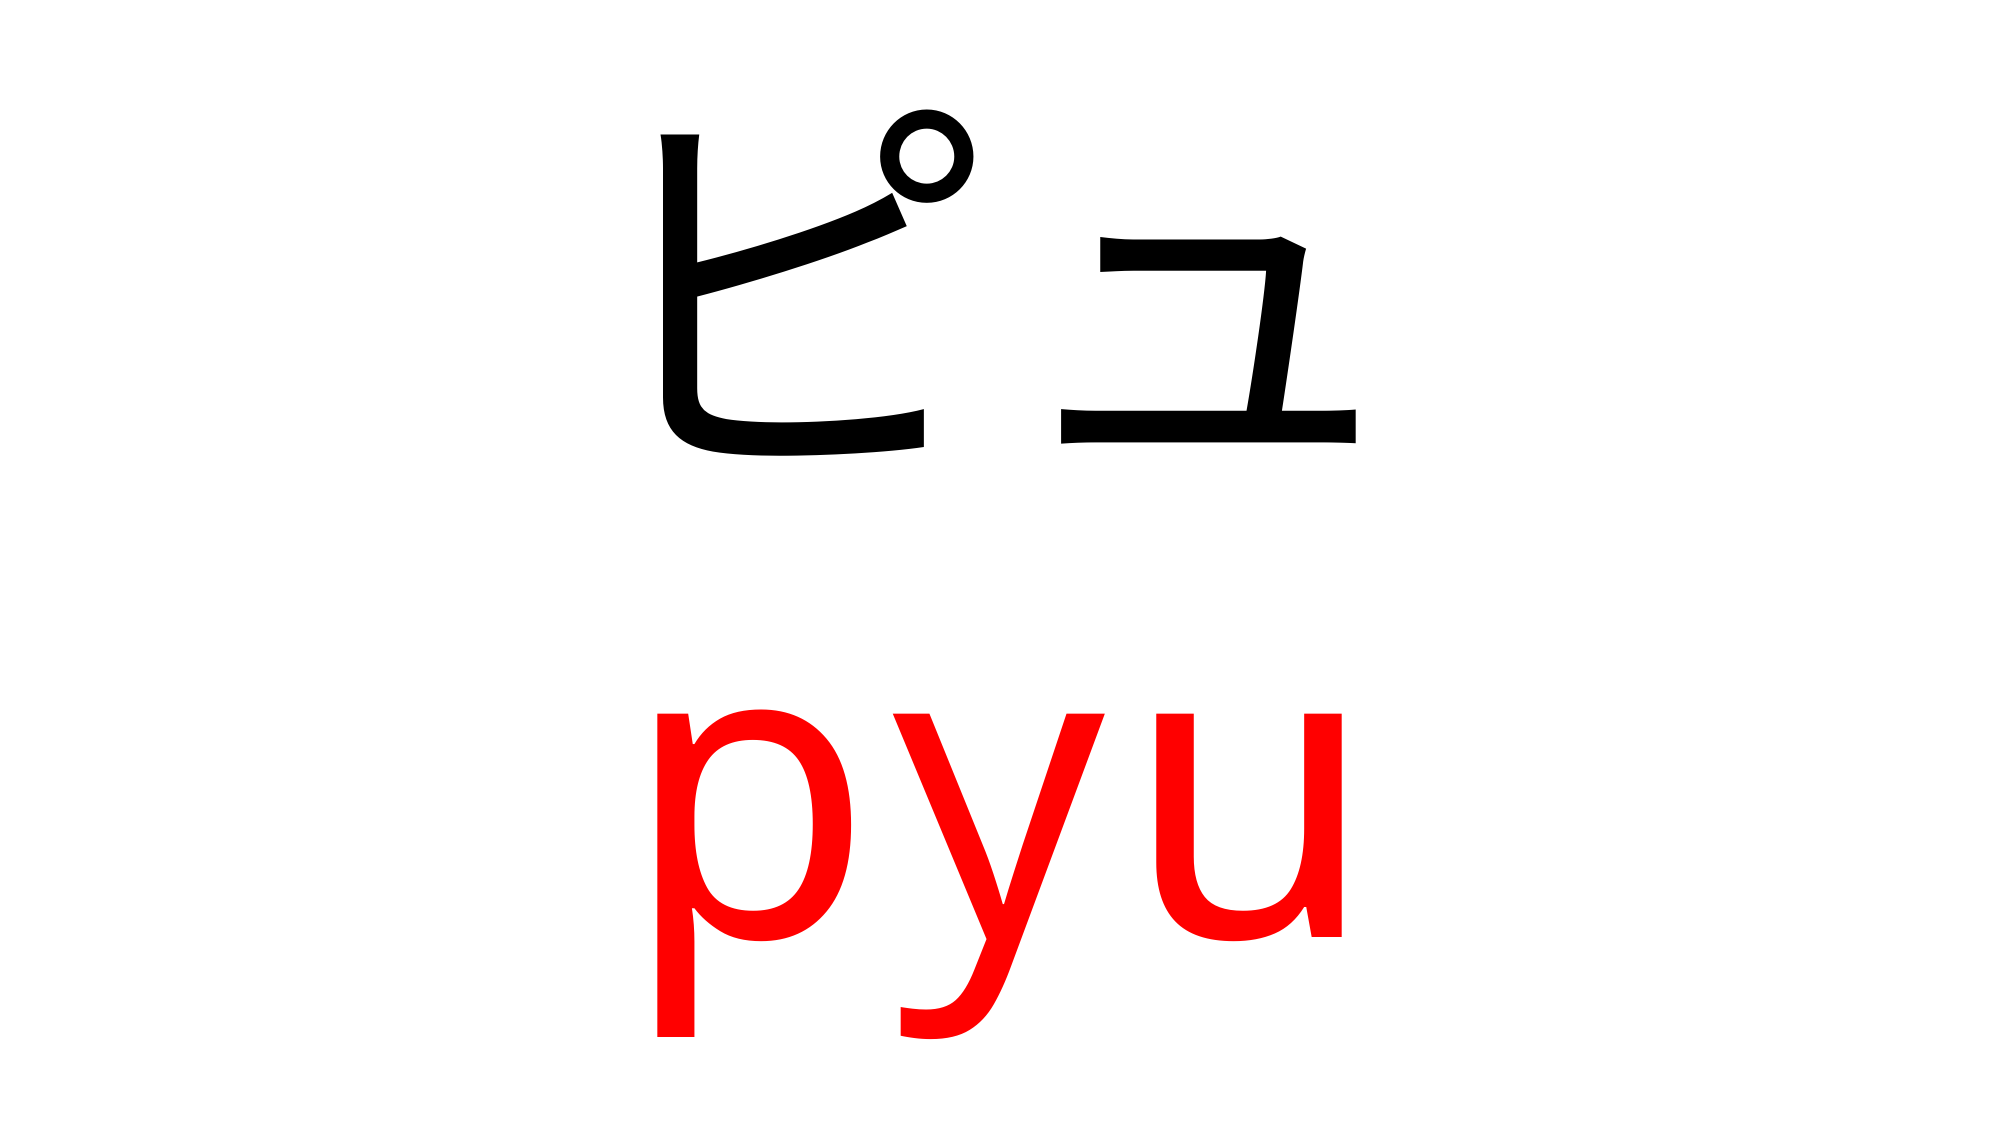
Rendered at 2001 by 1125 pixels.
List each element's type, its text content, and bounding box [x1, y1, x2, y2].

text_box pyu [249, 562, 1750, 1036]
title ピュ [249, 71, 1750, 545]
